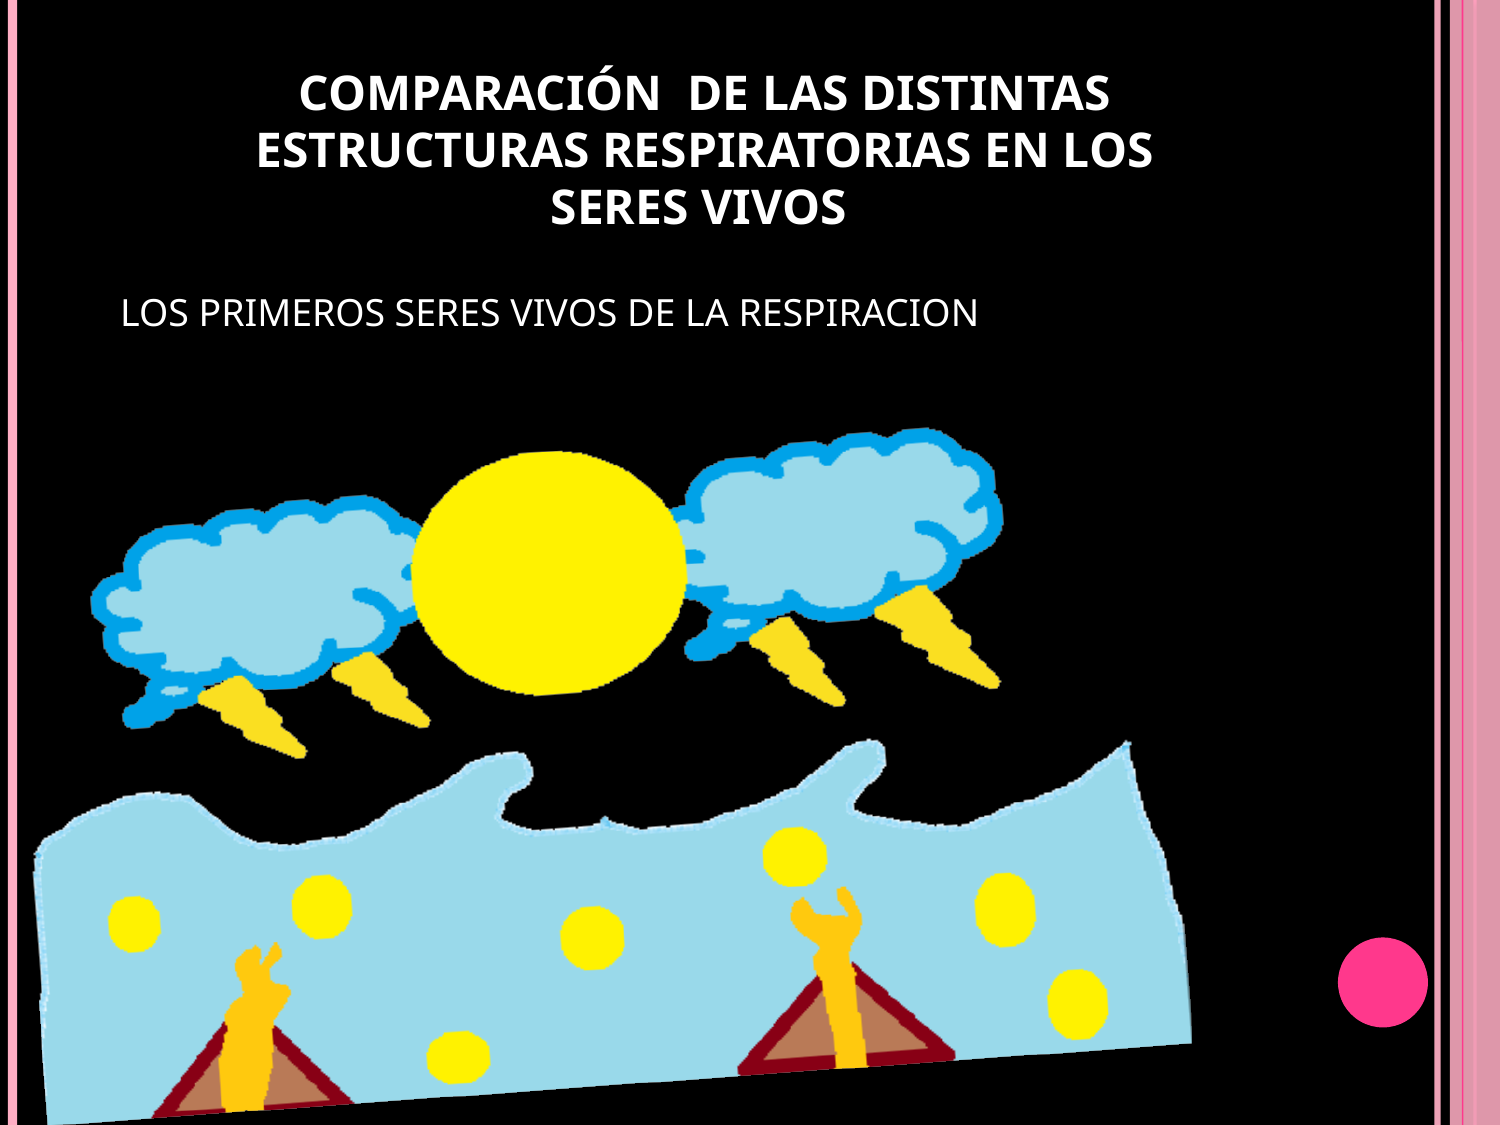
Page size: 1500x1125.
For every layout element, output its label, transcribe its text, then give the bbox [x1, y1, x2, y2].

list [21, 435, 1171, 1085]
text_box LOS PRIMEROS SERES VIVOS DE LA RESPIRACION [105, 281, 1086, 341]
title Comparación de las distintas estructuras respiratorias en los seres vivos [171, 54, 1240, 243]
